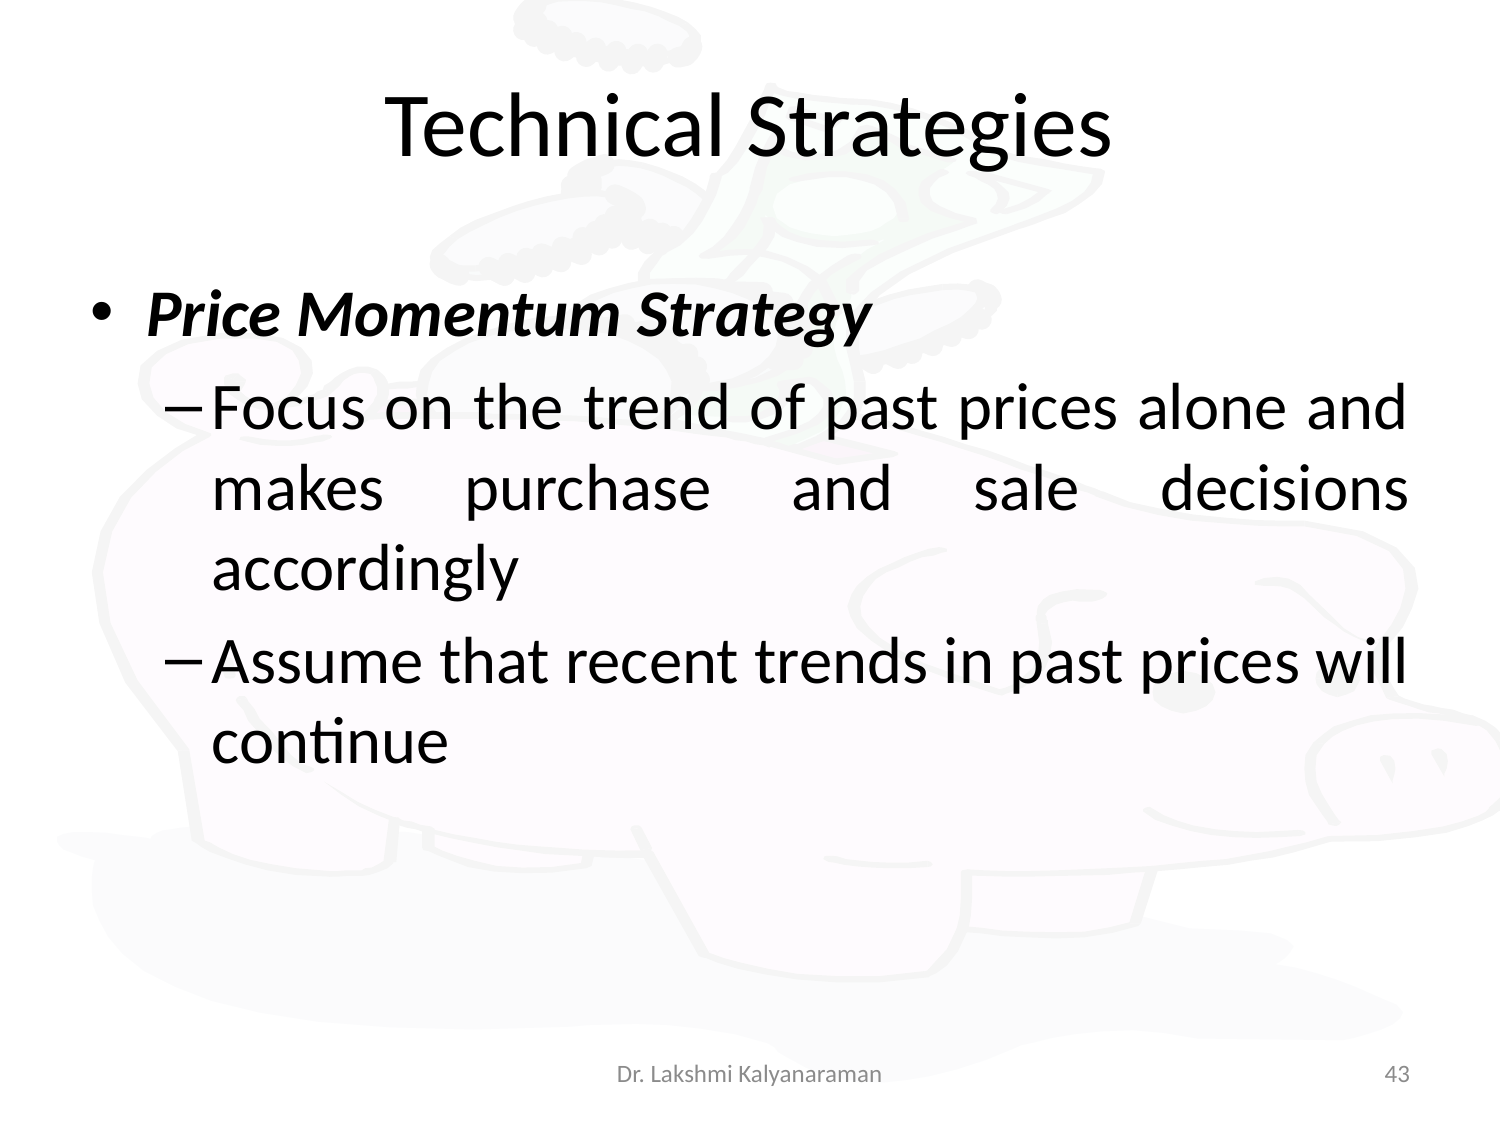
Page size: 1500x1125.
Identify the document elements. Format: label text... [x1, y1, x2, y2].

footer Dr. Lakshmi Kalyanaraman [512, 1042, 988, 1103]
list Price Momentum Strategy Focus on the trend of past prices alone and makes purchase and sale decisions accordingly Assume that recent trends in past prices will continue [75, 262, 1425, 1005]
title Technical Strategies [0, 54, 1500, 185]
slide_number 43 [1074, 1042, 1425, 1103]
